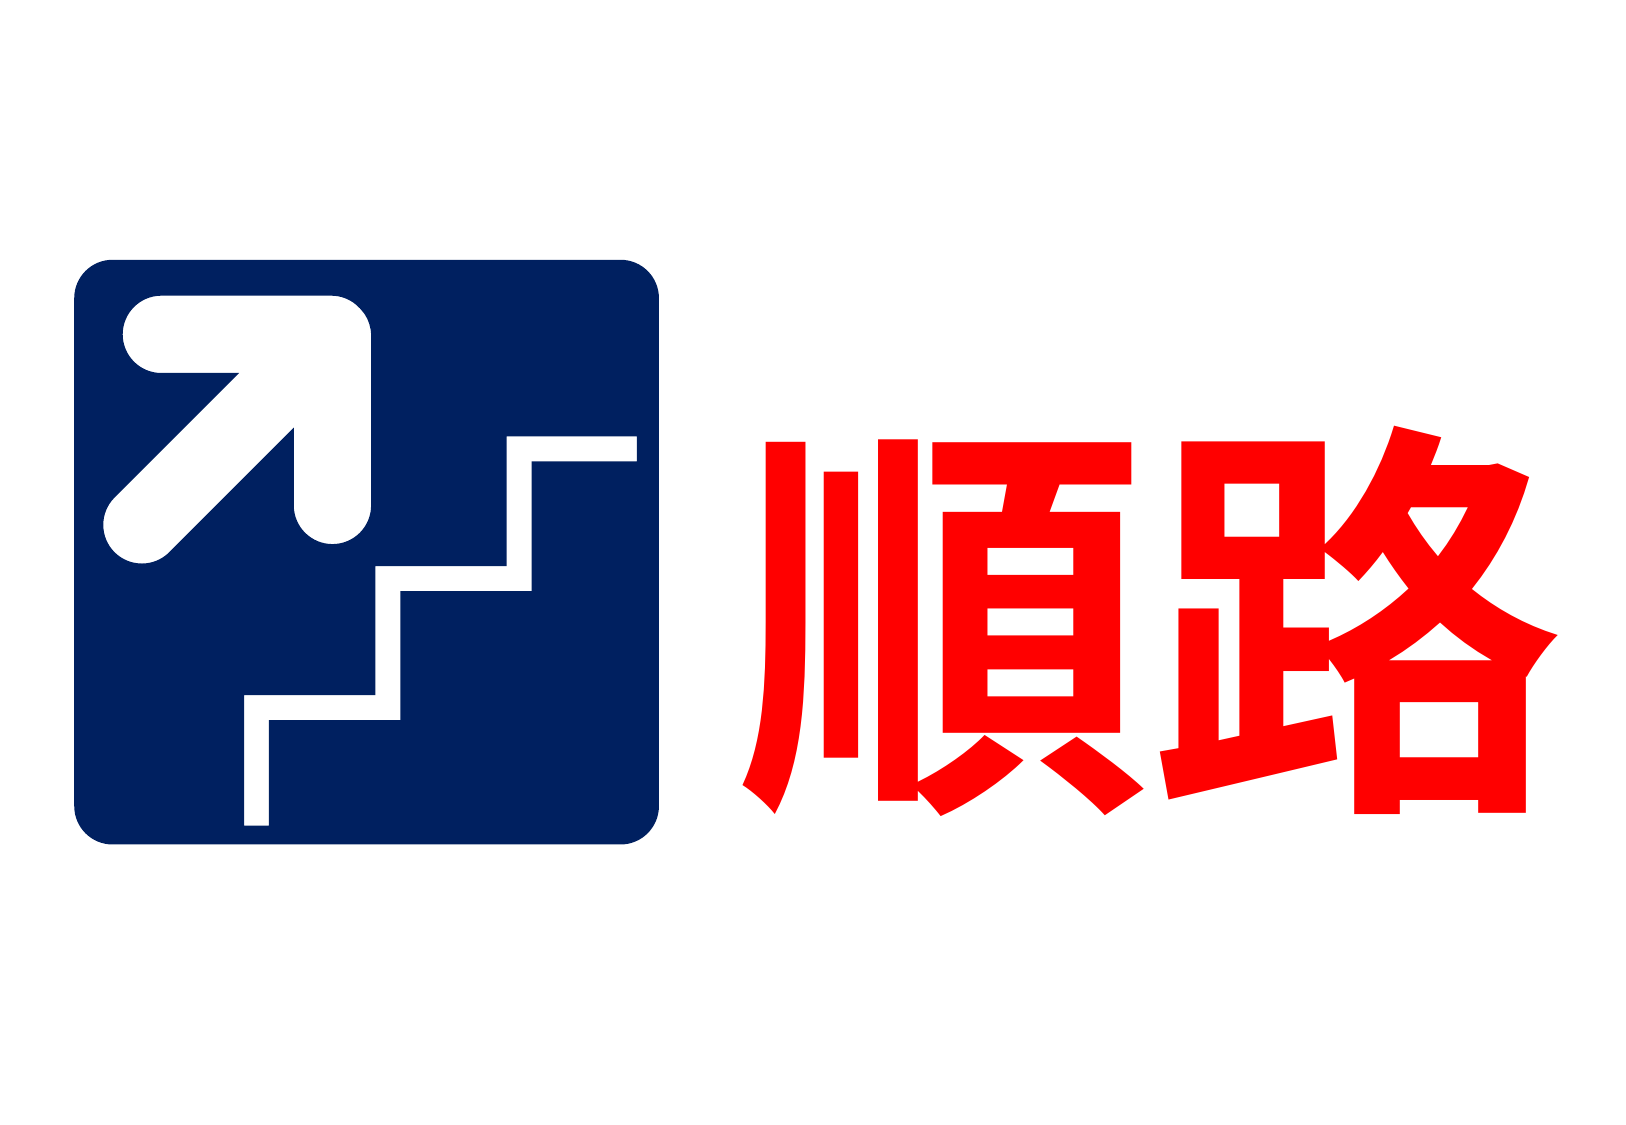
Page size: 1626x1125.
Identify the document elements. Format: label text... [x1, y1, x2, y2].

text_box 順路 [720, 356, 1580, 869]
text_box [72, 257, 662, 847]
